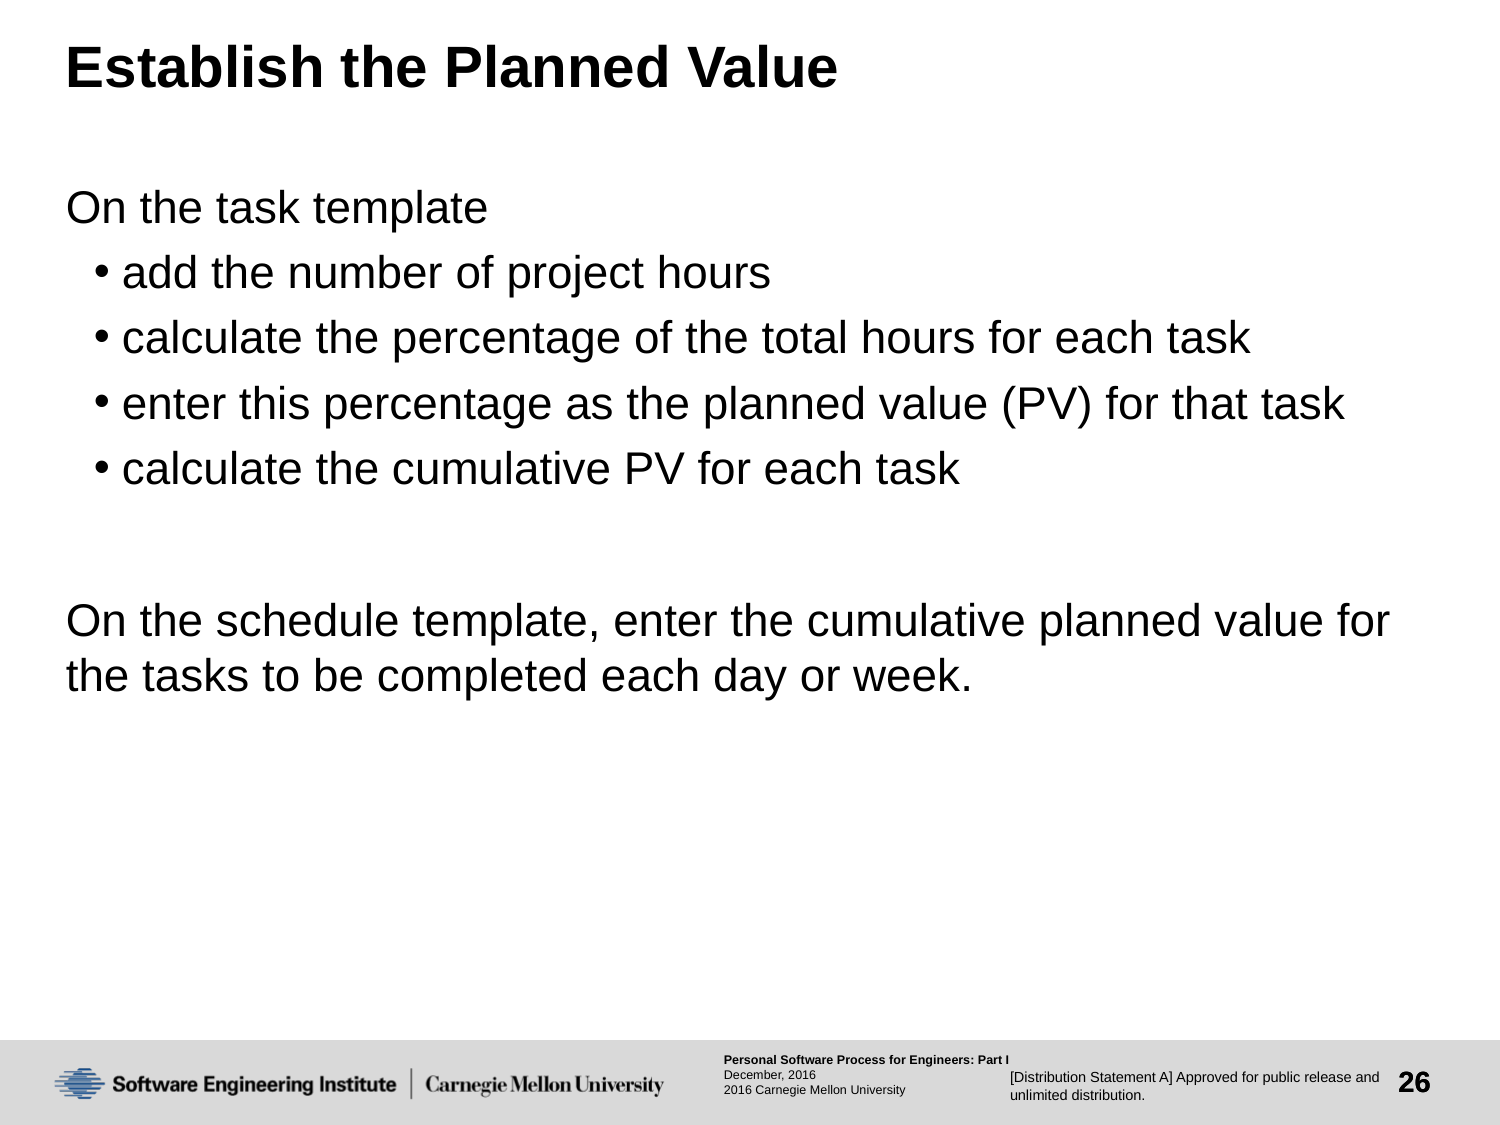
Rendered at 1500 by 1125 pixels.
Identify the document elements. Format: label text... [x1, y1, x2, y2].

picture [46, 1061, 673, 1104]
title Establish the Planned Value [65, 37, 1313, 148]
list On the task template add the number of project hours calculate the percentage of the total hours for each task enter this percentage as the planned value (PV) for that task calculate the cumulative PV for each task On the schedule template, enter the cumulative planned value for the tasks to be completed each day or week. [65, 177, 1431, 1000]
